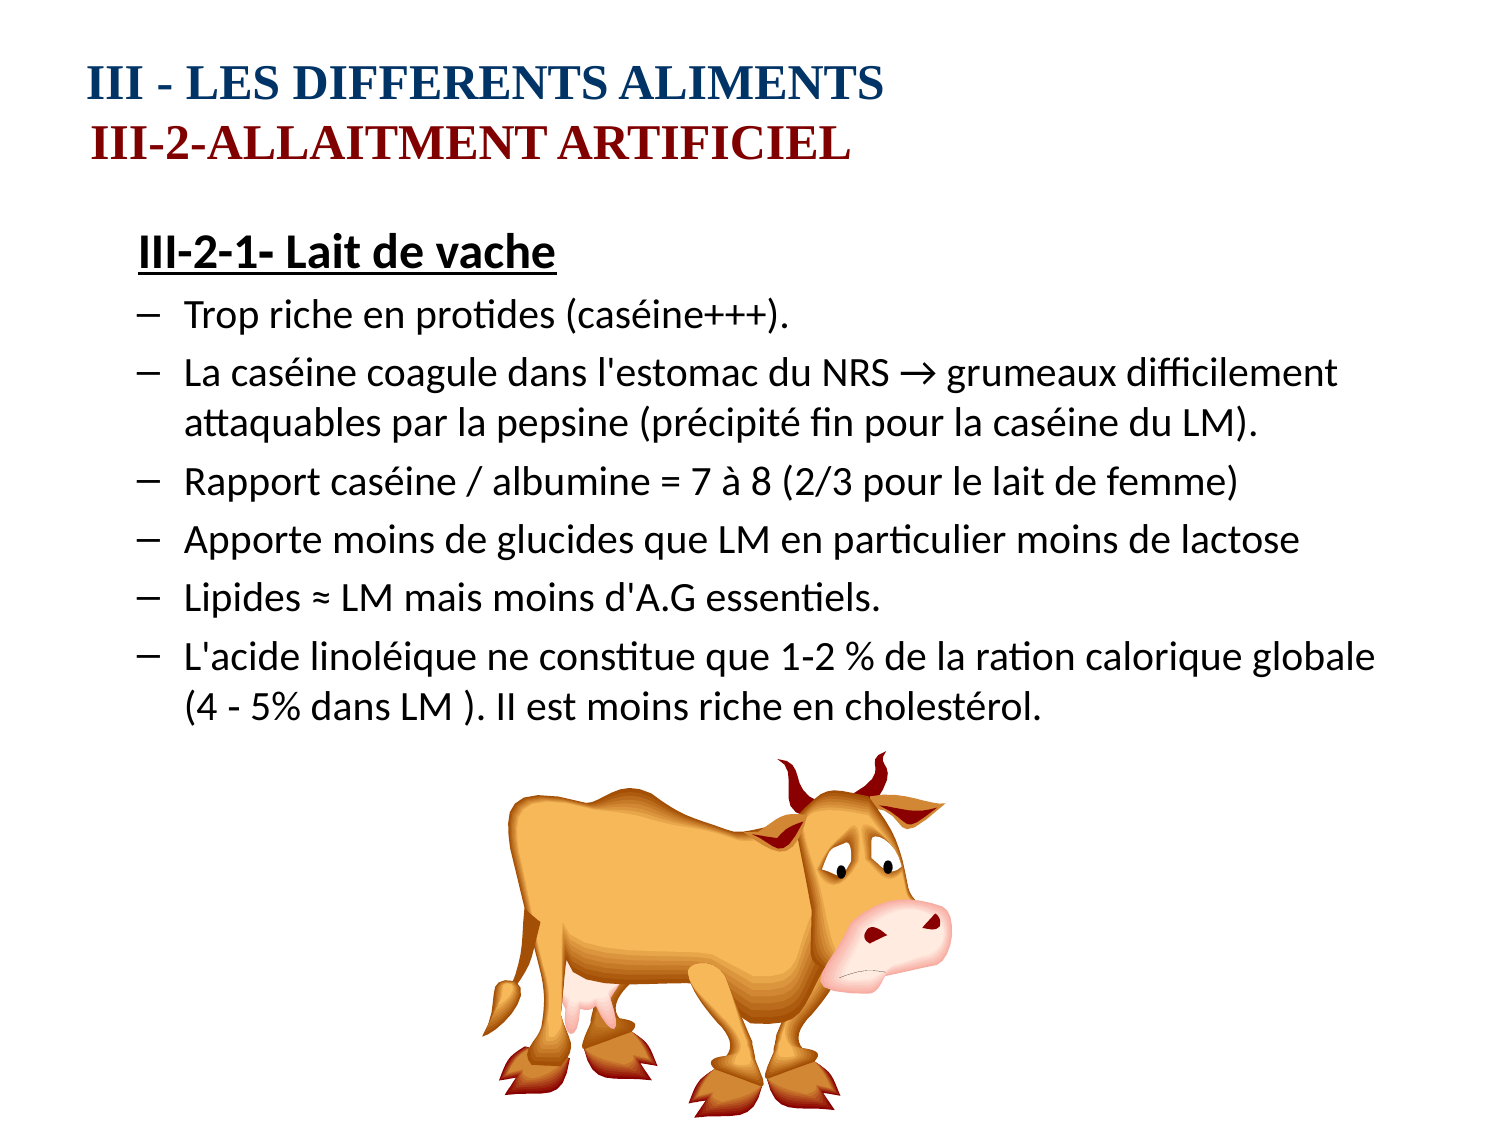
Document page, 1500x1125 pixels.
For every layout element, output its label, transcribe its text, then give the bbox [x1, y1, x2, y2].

list III-2-1‑ Lait de vache Trop riche en protides (caséine+++). La caséine coagule dans l'estomac du NRS → grumeaux difficilement attaquables par la pepsine (précipité fin pour la caséine du LM). Rapport caséine / albumine = 7 à 8 (2/3 pour le lait de femme) Apporte moins de glucides que LM en particulier moins de lactose Lipides ≈ LM mais moins d'A.G essentiels. L'acide linoléique ne constitue que 1‑2 % de la ration calorique globale (4 ‑ 5% dans LM ). II est moins riche en cholestérol. [46, 210, 1395, 1044]
picture [480, 747, 962, 1125]
title III ‑ LES DIFFERENTS ALIMENTS III-2‑ALLAITMENT ARTIFICIEL [0, 128, 1351, 270]
